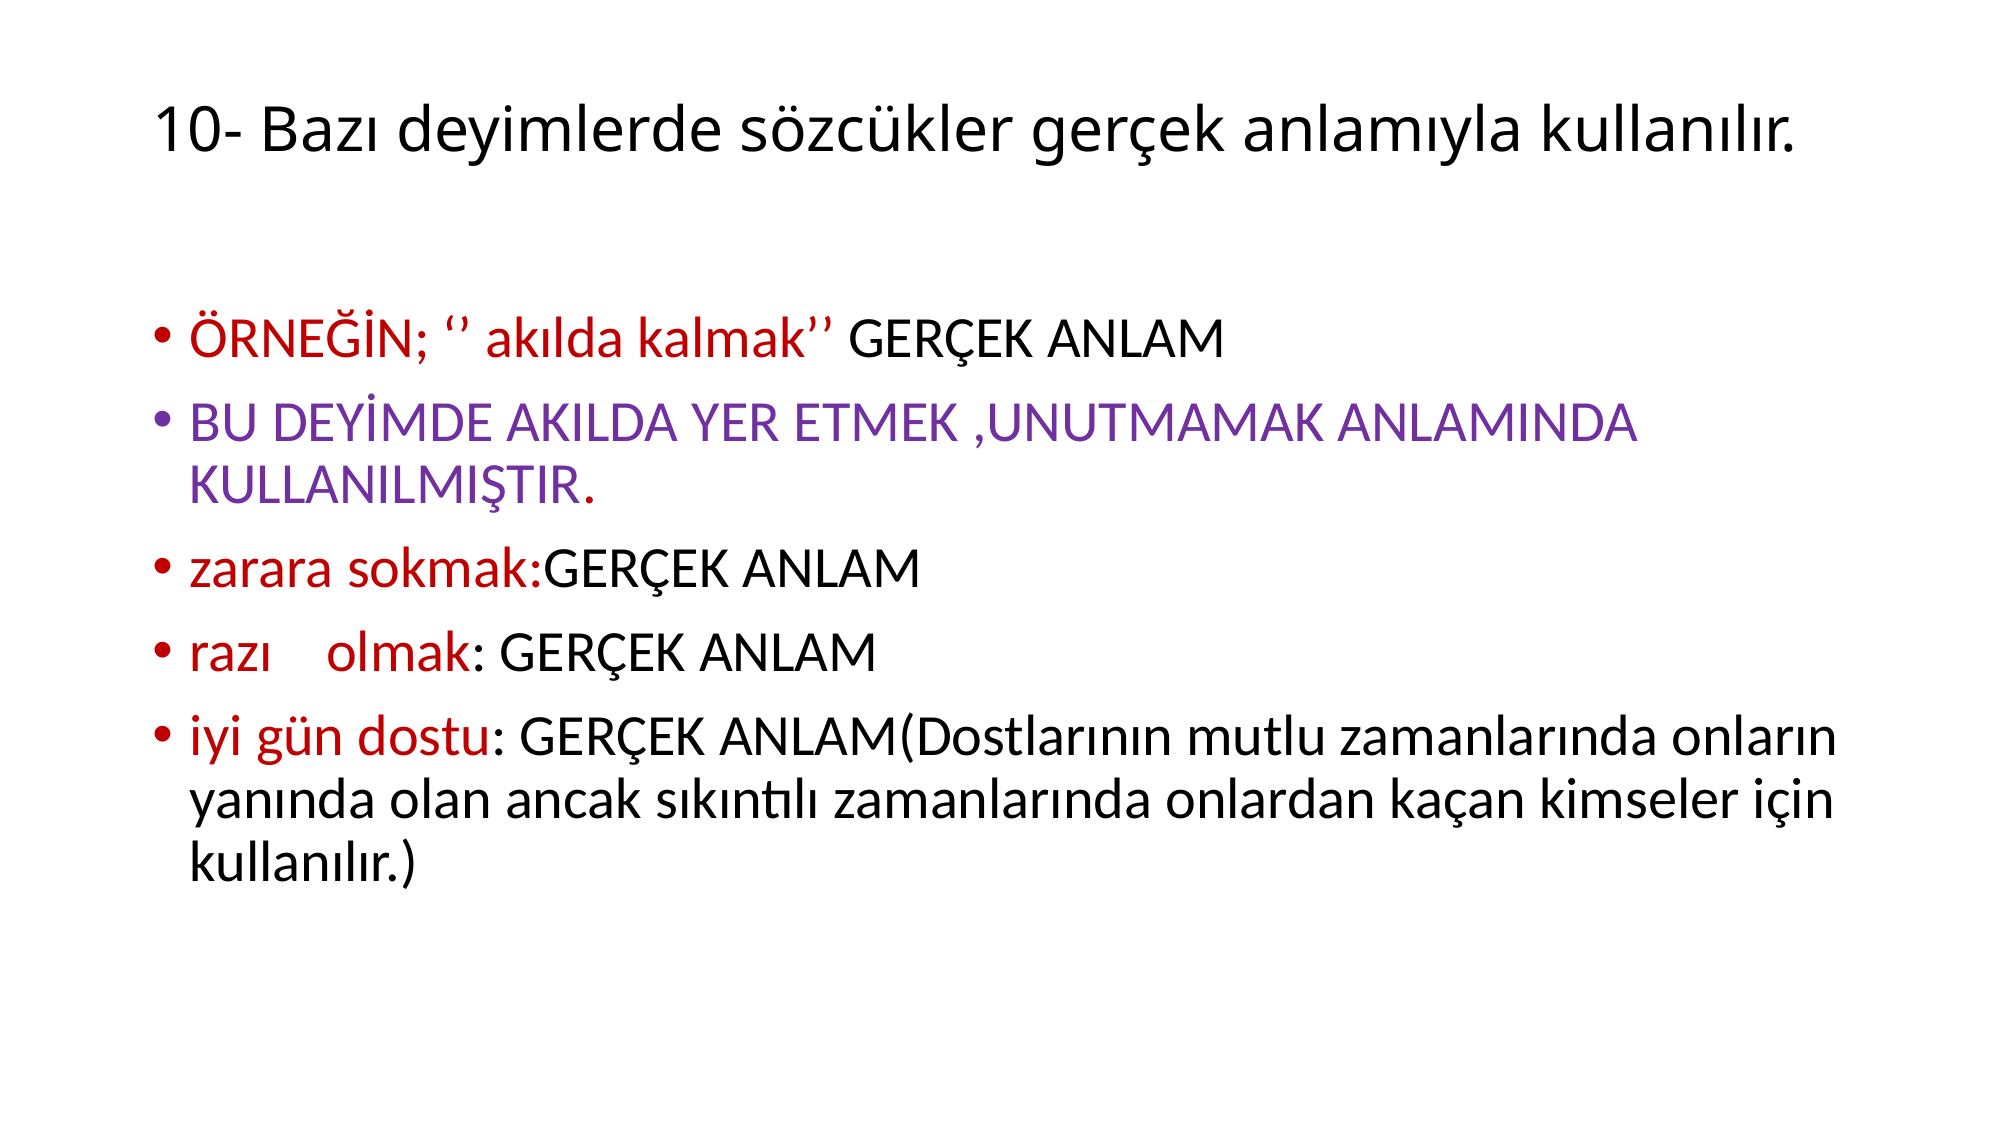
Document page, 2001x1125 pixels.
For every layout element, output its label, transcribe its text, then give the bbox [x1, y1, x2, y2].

title 10- Bazı deyimlerde sözcükler gerçek anlamıyla kullanılır. [137, 59, 1863, 278]
list ÖRNEĞİN; ‘’ akılda kalmak’’ GERÇEK ANLAM BU DEYİMDE AKILDA YER ETMEK ,UNUTMAMAK ANLAMINDA KULLANILMIŞTIR. zarara sokmak:GERÇEK ANLAM razı olmak: GERÇEK ANLAM iyi gün dostu: GERÇEK ANLAM(Dostlarının mutlu zamanlarında onların yanında olan ancak sıkıntılı zamanlarında onlardan kaçan kimseler için kullanılır.) [137, 299, 1863, 1014]
